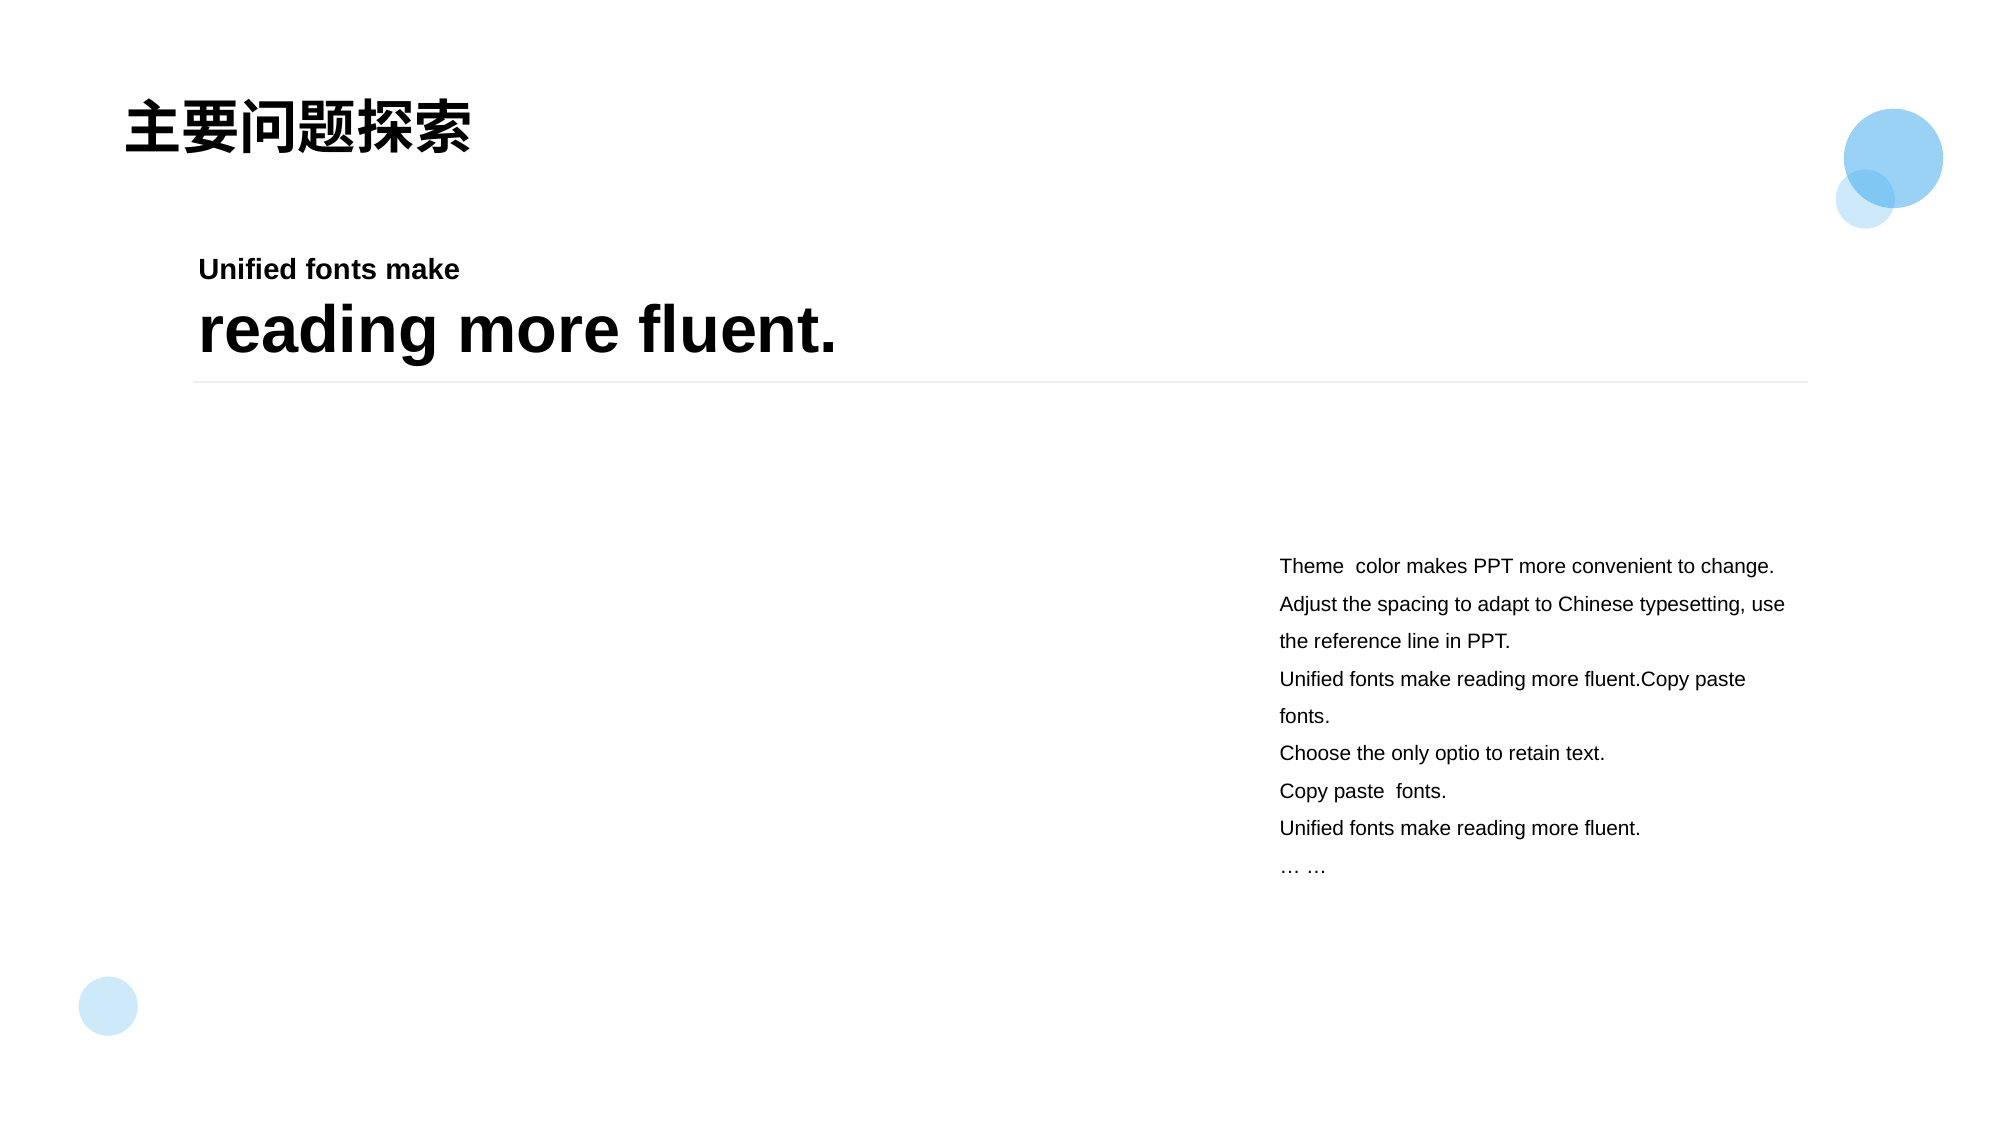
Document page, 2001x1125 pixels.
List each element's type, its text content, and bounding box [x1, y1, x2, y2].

title 主要问题探索 [108, 0, 1890, 169]
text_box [183, 236, 1809, 909]
